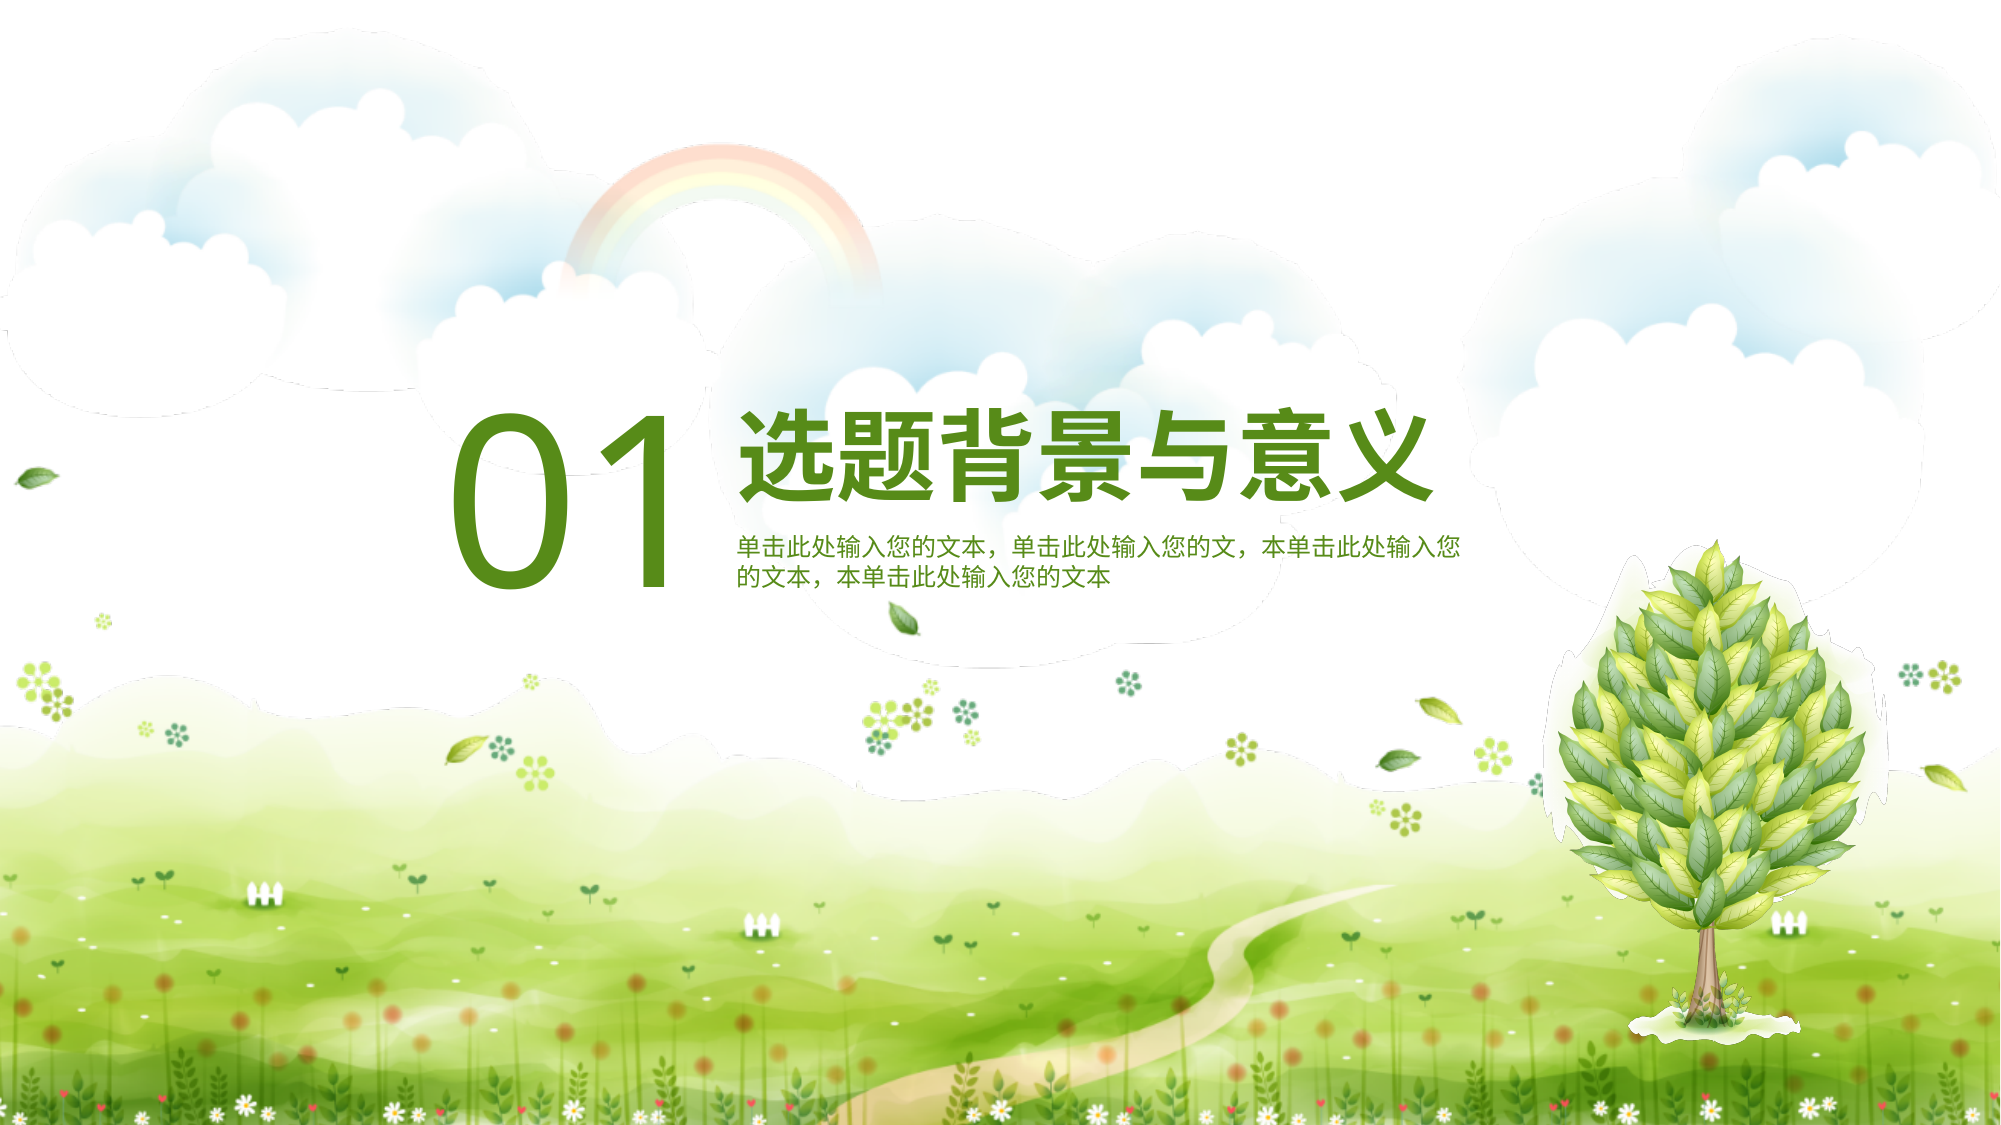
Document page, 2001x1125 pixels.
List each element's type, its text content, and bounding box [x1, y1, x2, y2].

text_box 单击此处输入您的文本，单击此处输入您的文，本单击此处输入您的文本，本单击此处输入您的文本 [721, 523, 1491, 599]
picture [0, 27, 2001, 1125]
text_box 选题背景与意义 [721, 386, 1858, 521]
text_box 01 [385, 340, 774, 644]
